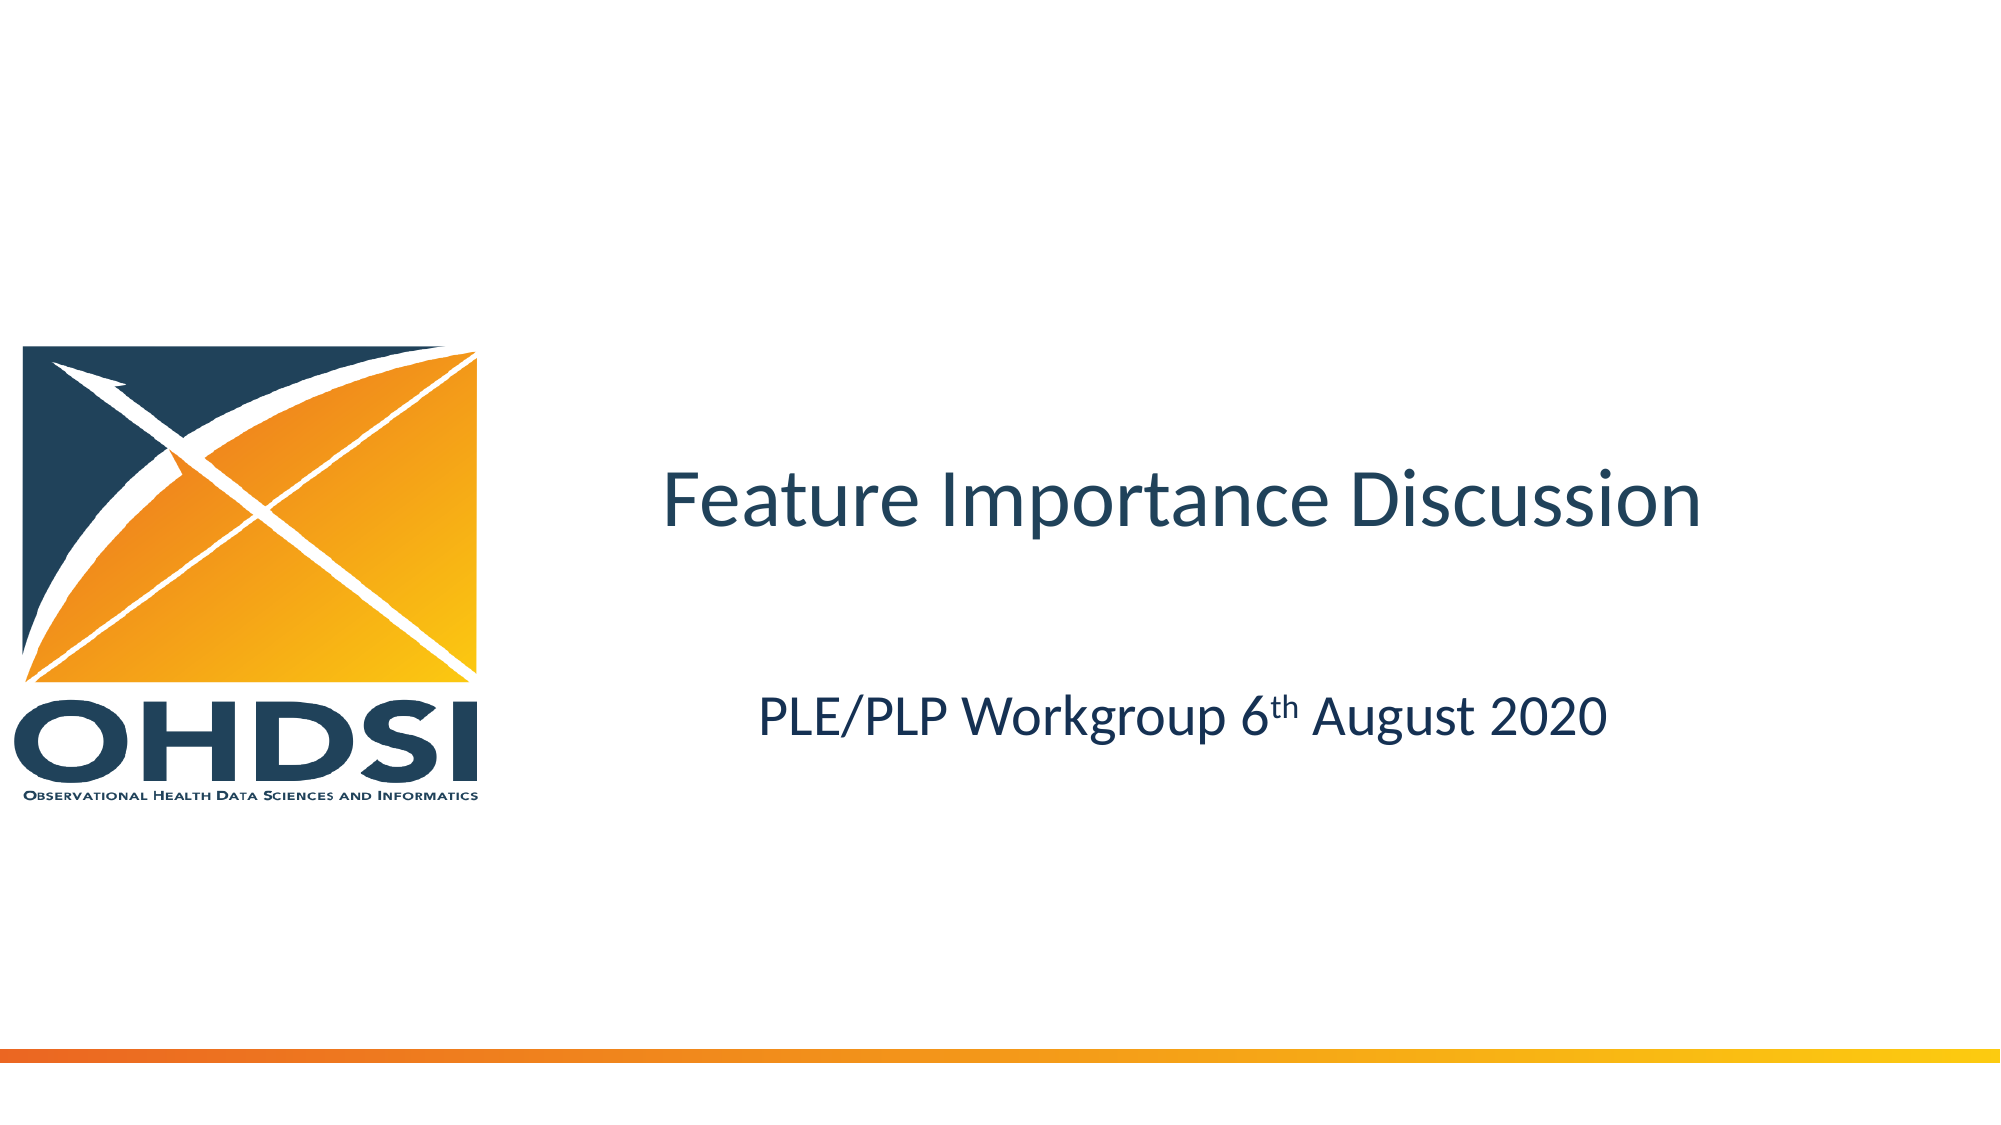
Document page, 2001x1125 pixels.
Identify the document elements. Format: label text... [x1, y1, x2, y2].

picture [0, 307, 537, 838]
subtitle PLE/PLP Workgroup 6th August 2020 [516, 662, 1850, 950]
title Feature Importance Discussion [516, 349, 1850, 638]
